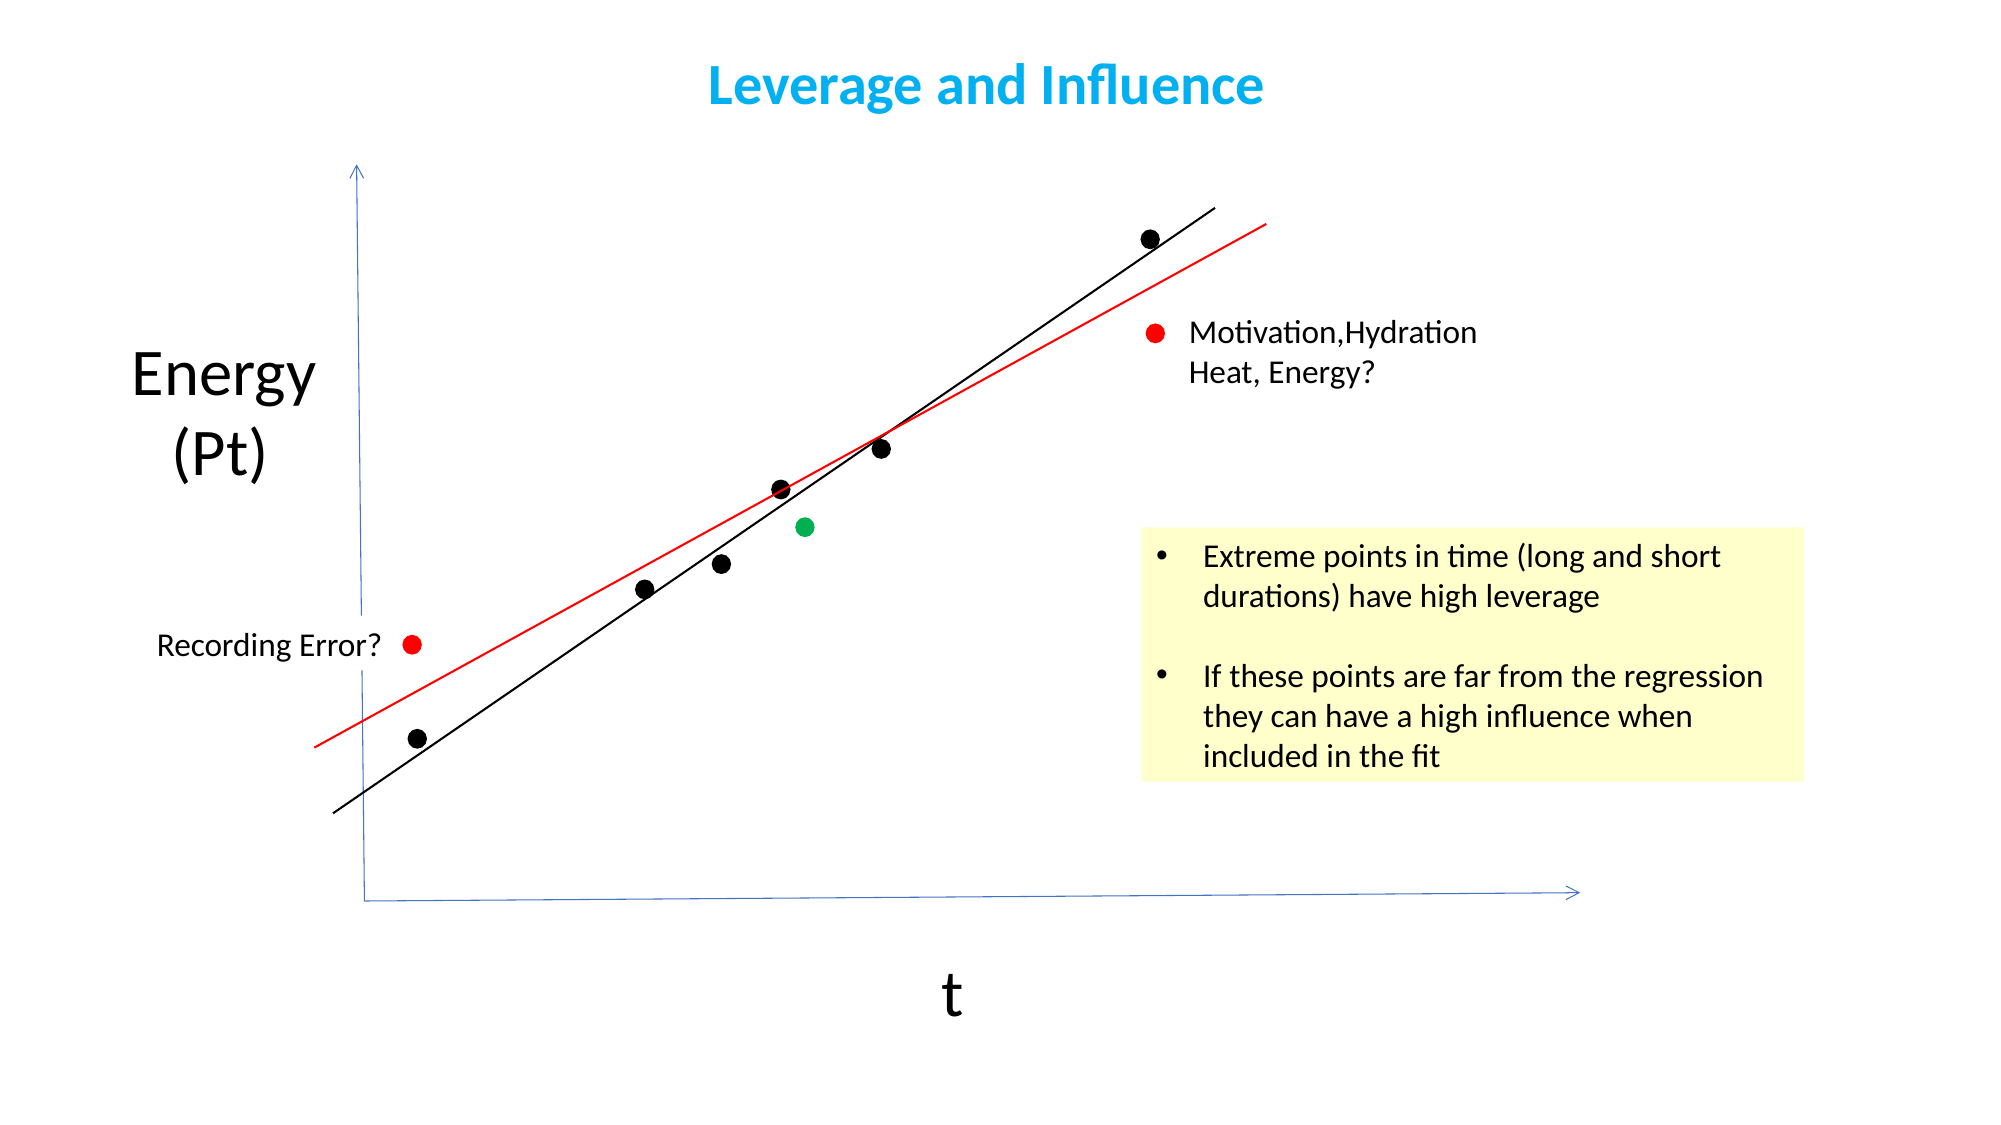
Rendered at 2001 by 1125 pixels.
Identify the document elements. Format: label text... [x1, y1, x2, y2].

text_box Energy (Pt) [115, 321, 314, 497]
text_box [356, 164, 365, 207]
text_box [356, 814, 365, 902]
text_box Leverage and Influence [549, 38, 1425, 124]
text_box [332, 207, 1216, 223]
text_box Recording Error? [142, 615, 314, 671]
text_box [364, 892, 1581, 902]
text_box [314, 223, 1267, 748]
text_box t [847, 941, 1066, 1037]
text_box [332, 748, 1216, 814]
text_box Extreme points in time (long and short durations) have high leverage If these points are far from the regression they can have a high influence when included in the fit [1216, 527, 1805, 782]
text_box Motivation,Hydration Heat, Energy? [1267, 302, 1509, 397]
